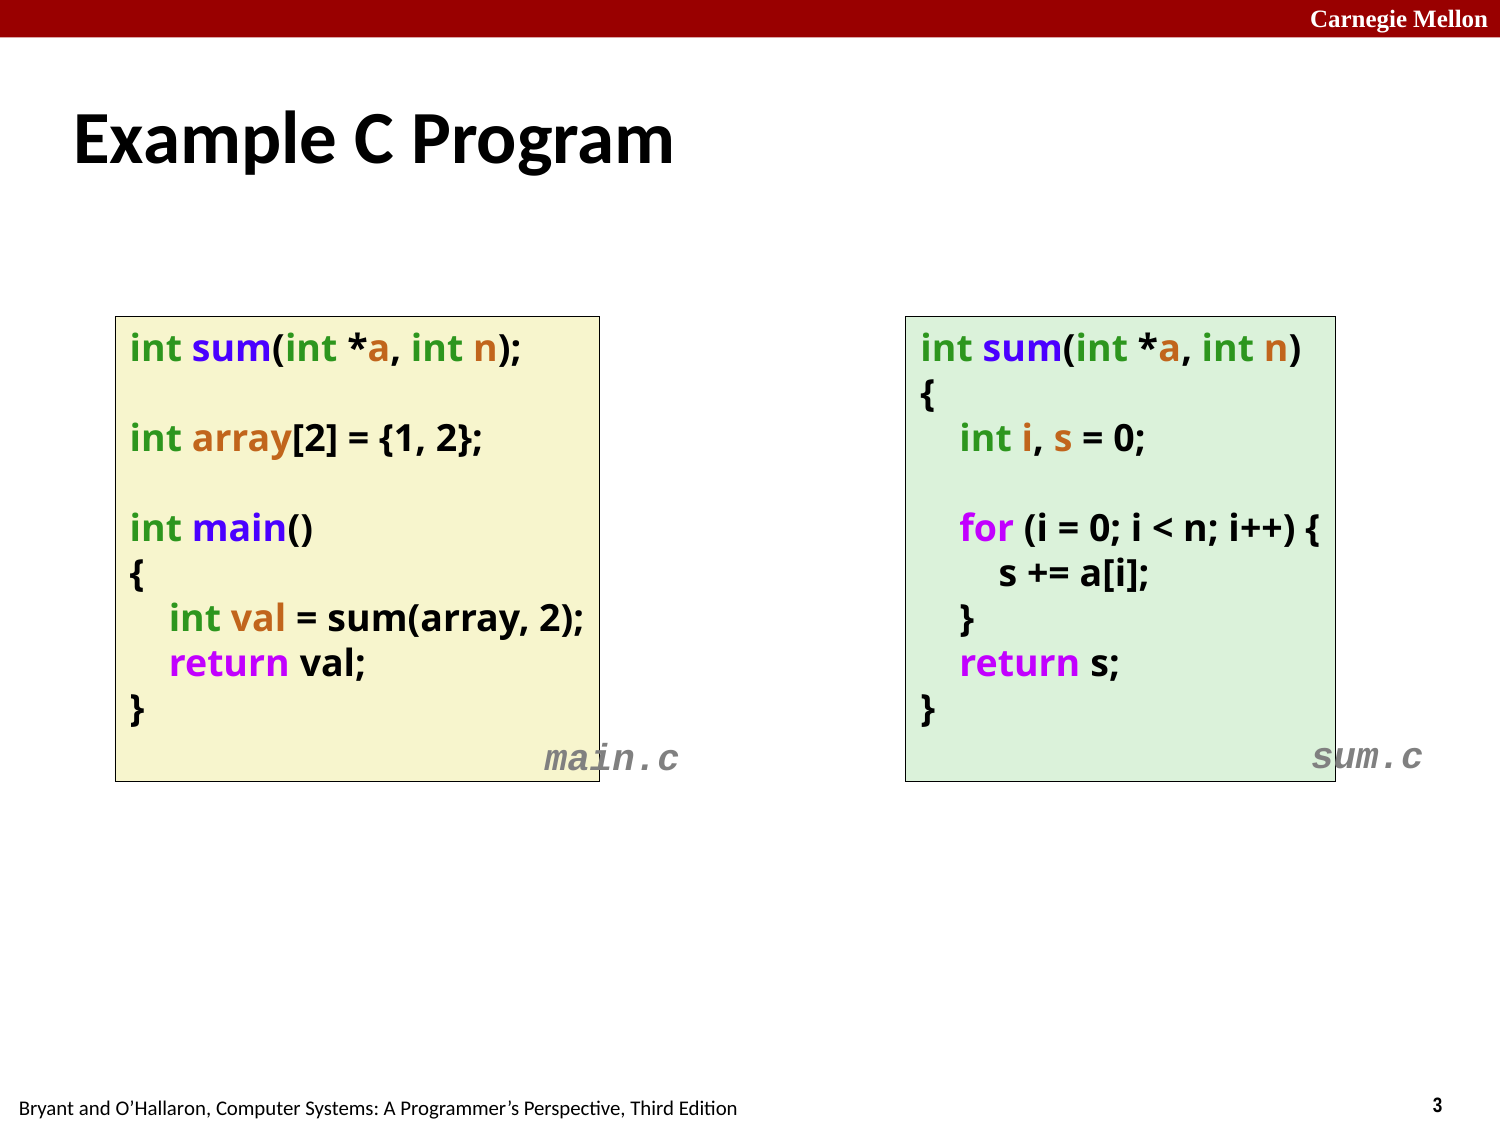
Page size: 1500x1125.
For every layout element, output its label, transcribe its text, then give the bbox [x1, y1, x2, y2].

text_box main.c [530, 728, 695, 787]
title Example C Program [58, 71, 1305, 197]
text_box sum.c [1296, 727, 1439, 785]
text_box int sum(int *a, int n) { int i, s = 0; for (i = 0; i < n; i++) { s += a[i]; } return s; } [905, 316, 1336, 782]
text_box int sum(int *a, int n); int array[2] = {1, 2}; int main() { int val = sum(array, 2); return val; } [114, 316, 600, 782]
